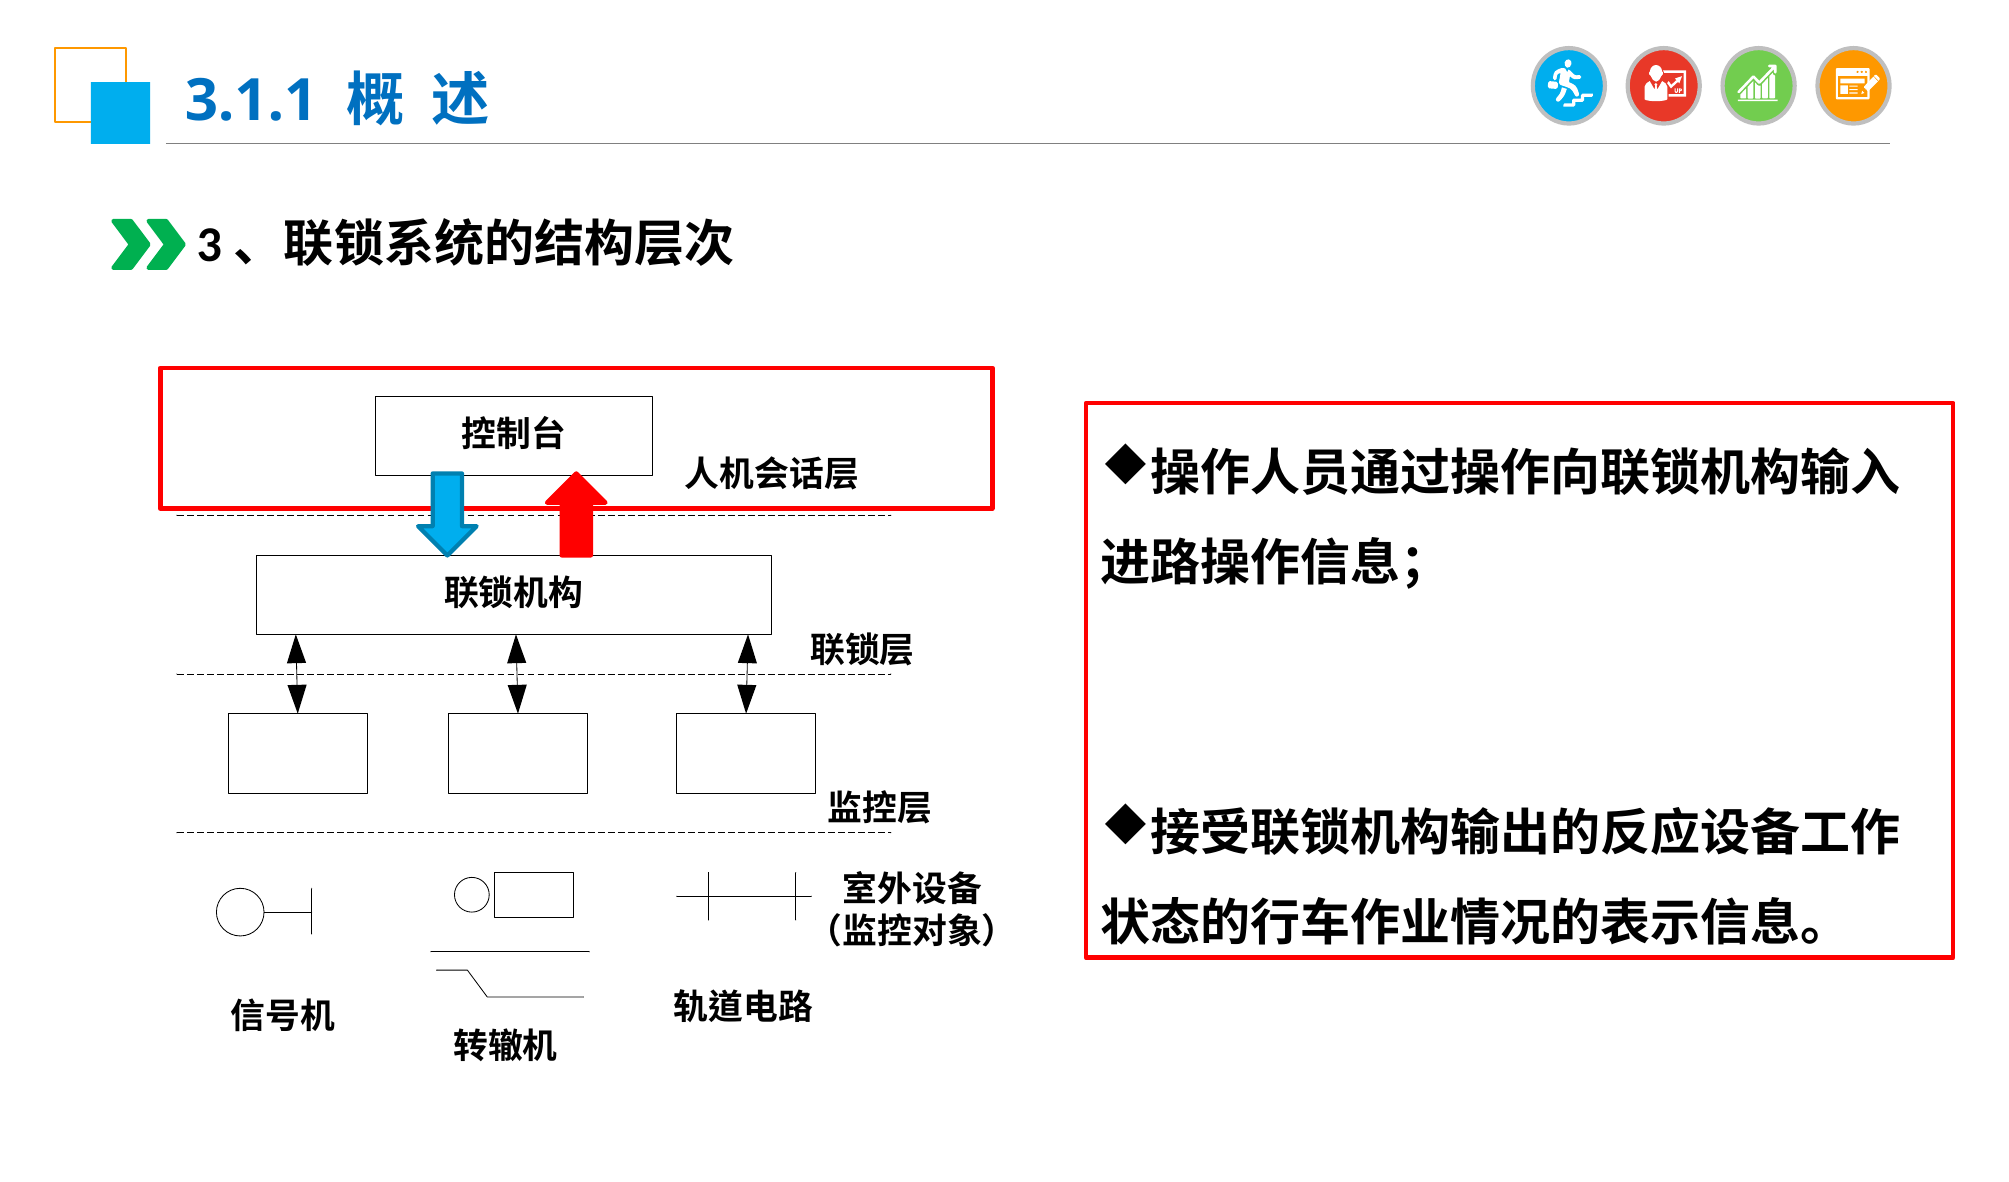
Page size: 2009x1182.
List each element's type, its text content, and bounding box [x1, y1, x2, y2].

text_box 操作人员通过操作向联锁机构输入进路操作信息； 接受联锁机构输出的反应设备工作状态的行车作业情况的表示信息。 [1086, 403, 1954, 958]
text_box [158, 366, 994, 511]
text_box 3.1.1 概 述 [164, 51, 511, 142]
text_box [171, 391, 1052, 1078]
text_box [113, 203, 748, 280]
